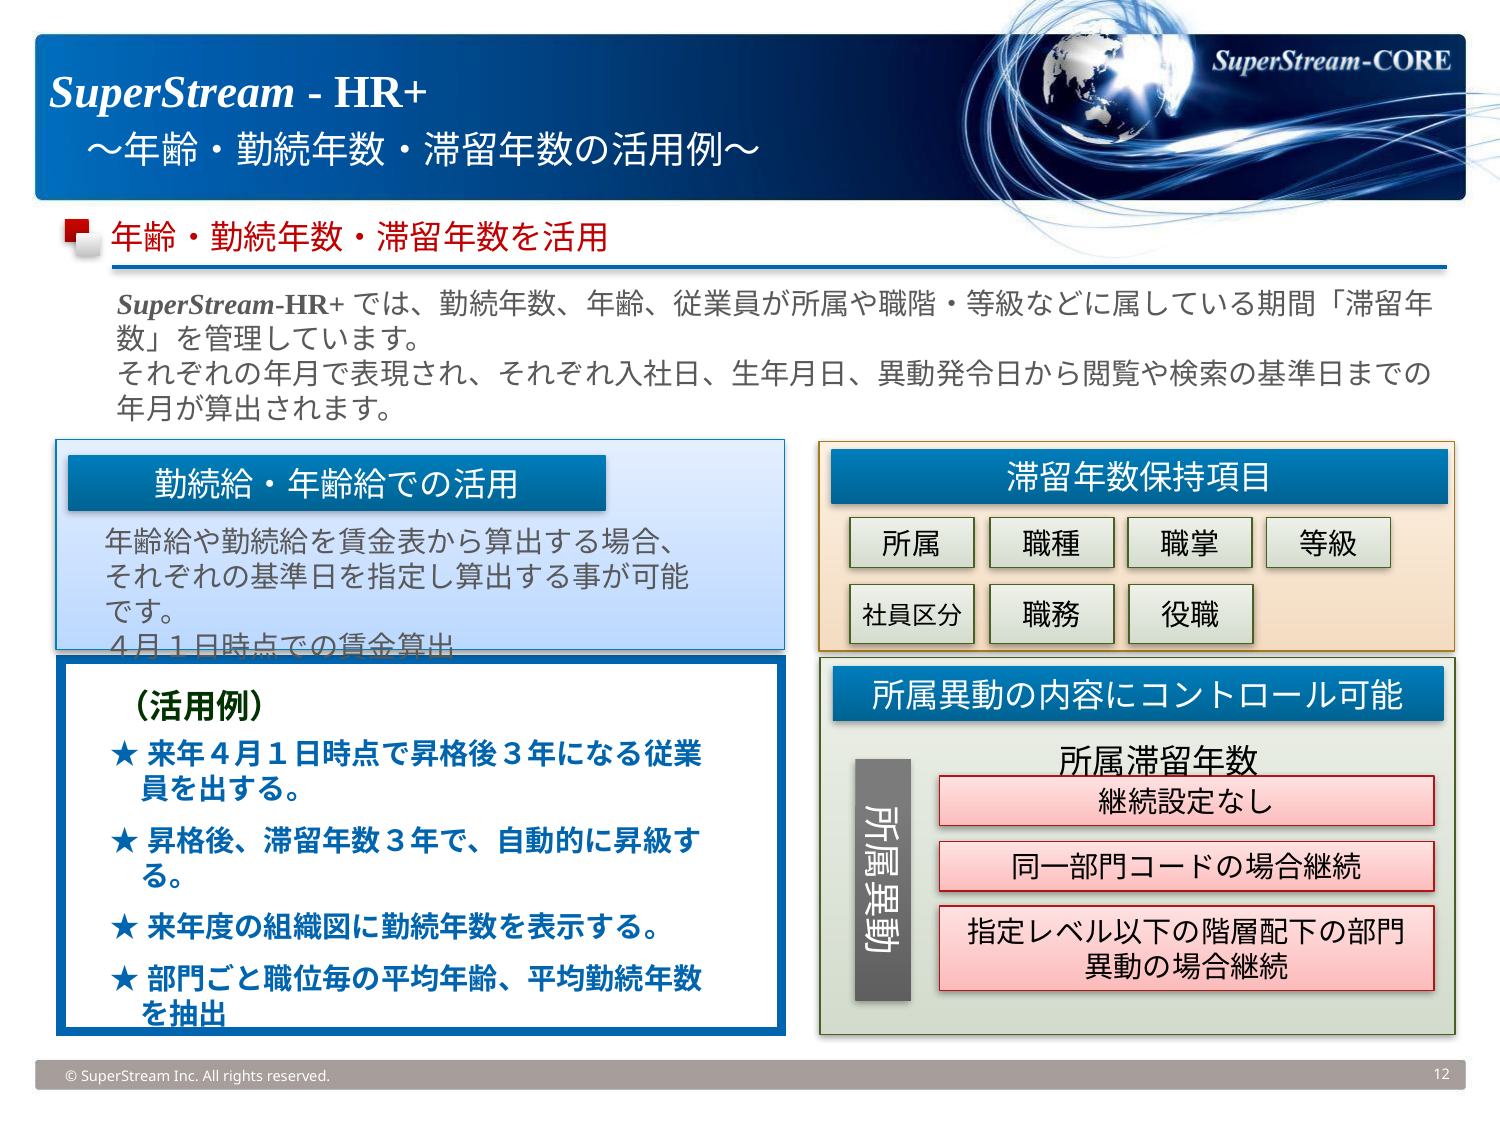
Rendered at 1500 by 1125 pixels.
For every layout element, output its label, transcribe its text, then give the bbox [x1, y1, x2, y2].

text_box 社員区分 [849, 584, 975, 644]
slide_number 12 [1331, 1060, 1450, 1090]
text_box [55, 439, 785, 650]
text_box 所属滞留年数 [1045, 732, 1275, 788]
text_box 等級 [1266, 517, 1391, 568]
text_box [819, 657, 1456, 1035]
picture [0, 0, 1500, 1125]
text_box 職種 [989, 517, 1115, 568]
text_box 役職 [1128, 584, 1254, 644]
text_box 所属異動 [855, 759, 911, 1001]
text_box 継続設定なし [939, 775, 1435, 826]
text_box 年齢給や勤続給を賃金表から算出する場合、それぞれの基準日を指定し算出する事が可能です。 ４月１日時点での賃金算出 [89, 516, 733, 671]
text_box 所属異動の内容にコントロール可能 [832, 666, 1444, 721]
text_box 滞留年数保持項目 [831, 449, 1448, 504]
text_box SuperStream - HR+ ～年齢・勤続年数・滞留年数の活用例～ [34, 34, 1166, 200]
text_box SuperStream-HR+では、勤続年数、年齢、従業員が所属や職階・等級などに属している期間「滞留年数」を管理しています。 それぞれの年月で表現され、それぞれ入社日、生年月日、異動発令日から閲覧や検索の基準日までの年月が算出されます。 [102, 277, 1461, 433]
text_box （活用例） [102, 678, 346, 727]
text_box 同一部門コードの場合継続 [939, 841, 1435, 892]
footer © SuperStream Inc. All rights reserved. [50, 1059, 423, 1094]
text_box [818, 441, 1455, 652]
text_box 年齢・勤続年数・滞留年数を活用 [96, 209, 1270, 264]
text_box 勤続給・年齢給での活用 [68, 455, 606, 511]
text_box ★来年４月１日時点で昇格後３年になる従業員を出する。 ★昇格後、滞留年数３年で、自動的に昇級する。 ★来年度の組織図に勤続年数を表示する。 ★部門ごと職位毎の平均年齢、平均勤続年数を抽出 [96, 727, 742, 1038]
text_box 所属 [849, 517, 975, 568]
text_box 指定レベル以下の階層配下の部門異動の場合継続 [939, 905, 1435, 991]
text_box 職務 [989, 584, 1115, 644]
text_box 職掌 [1127, 517, 1253, 568]
text_box [60, 659, 782, 1032]
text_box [64, 219, 101, 256]
